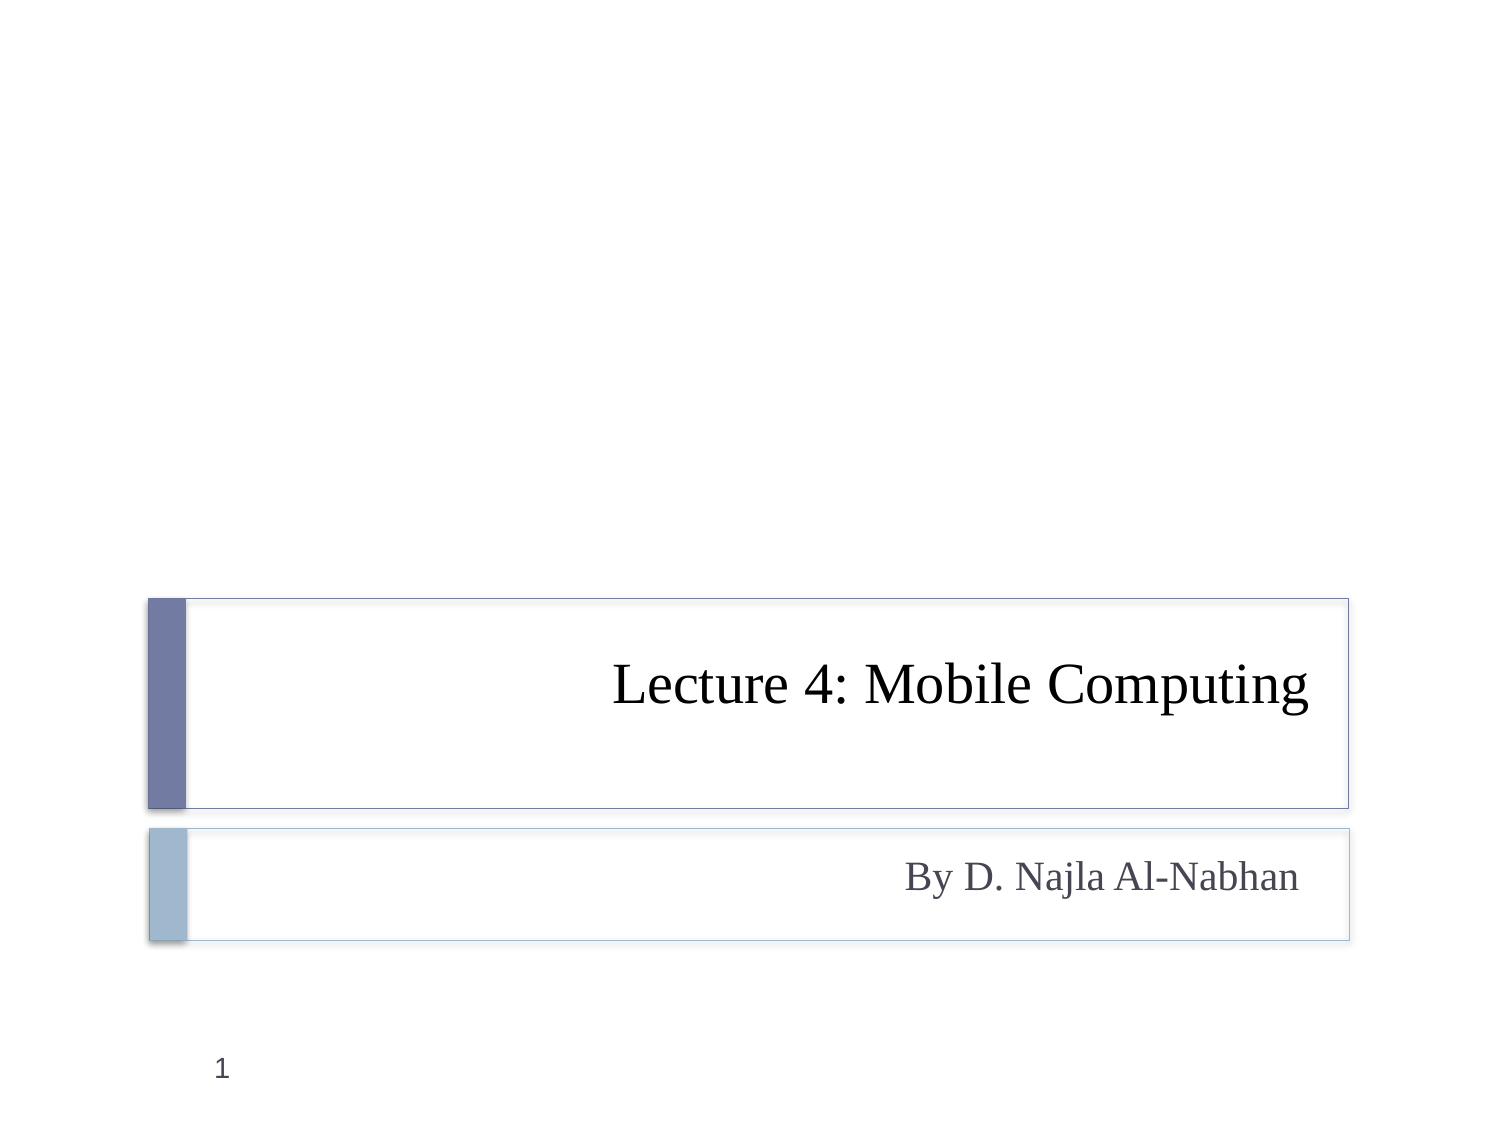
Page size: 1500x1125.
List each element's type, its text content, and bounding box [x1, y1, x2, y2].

subtitle By D. Najla Al-Nabhan [199, 840, 1326, 929]
slide_number 1 [199, 1042, 400, 1103]
title Lecture 4: Mobile Computing [199, 637, 1326, 801]
